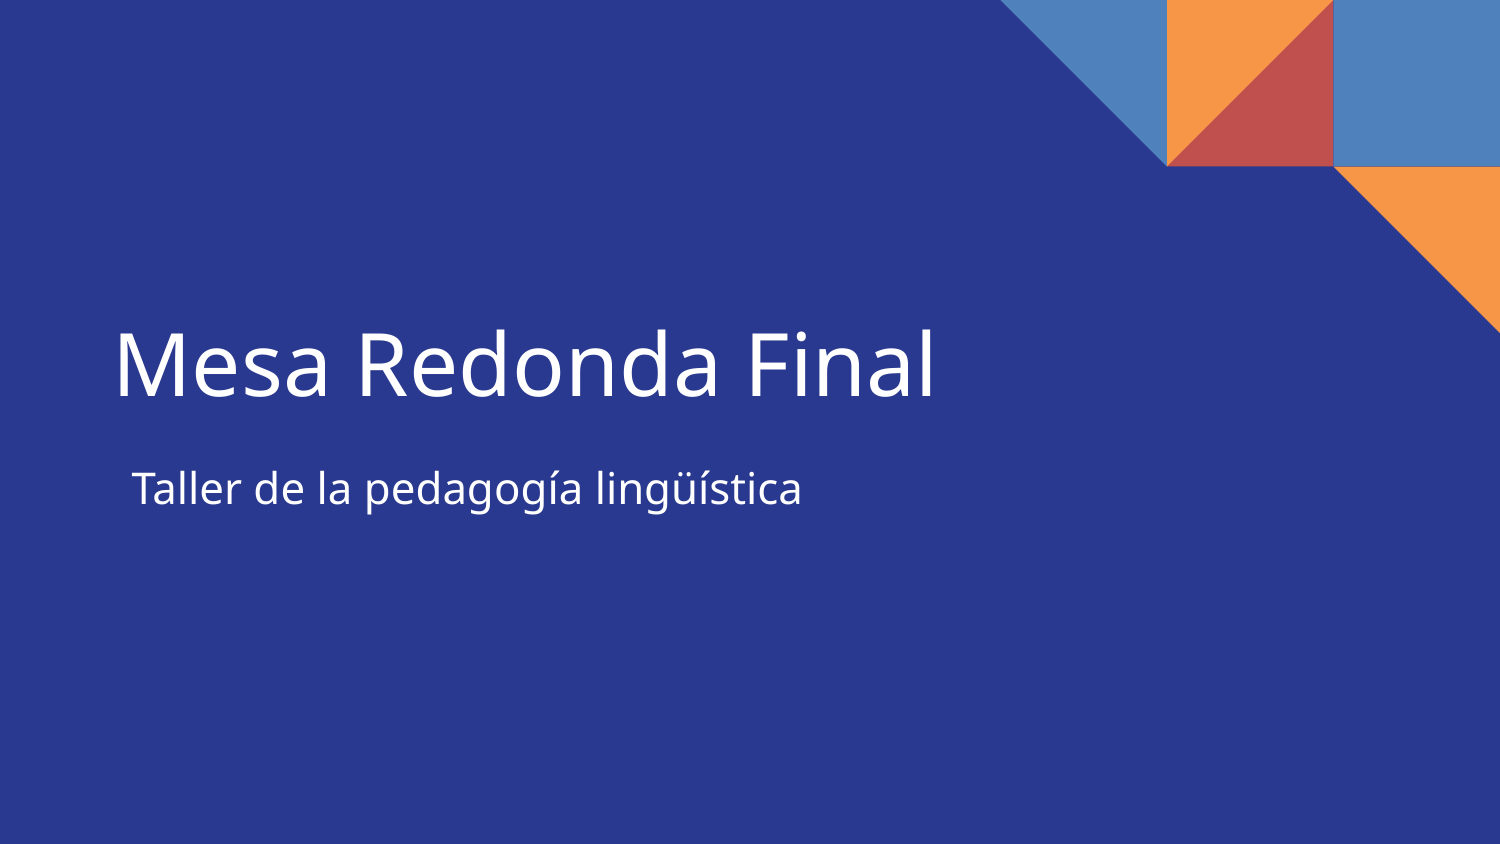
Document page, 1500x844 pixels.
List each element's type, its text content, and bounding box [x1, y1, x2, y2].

text_box Mesa Redonda Final [98, 291, 1447, 429]
text_box Taller de la pedagogía lingüística [98, 445, 1447, 517]
